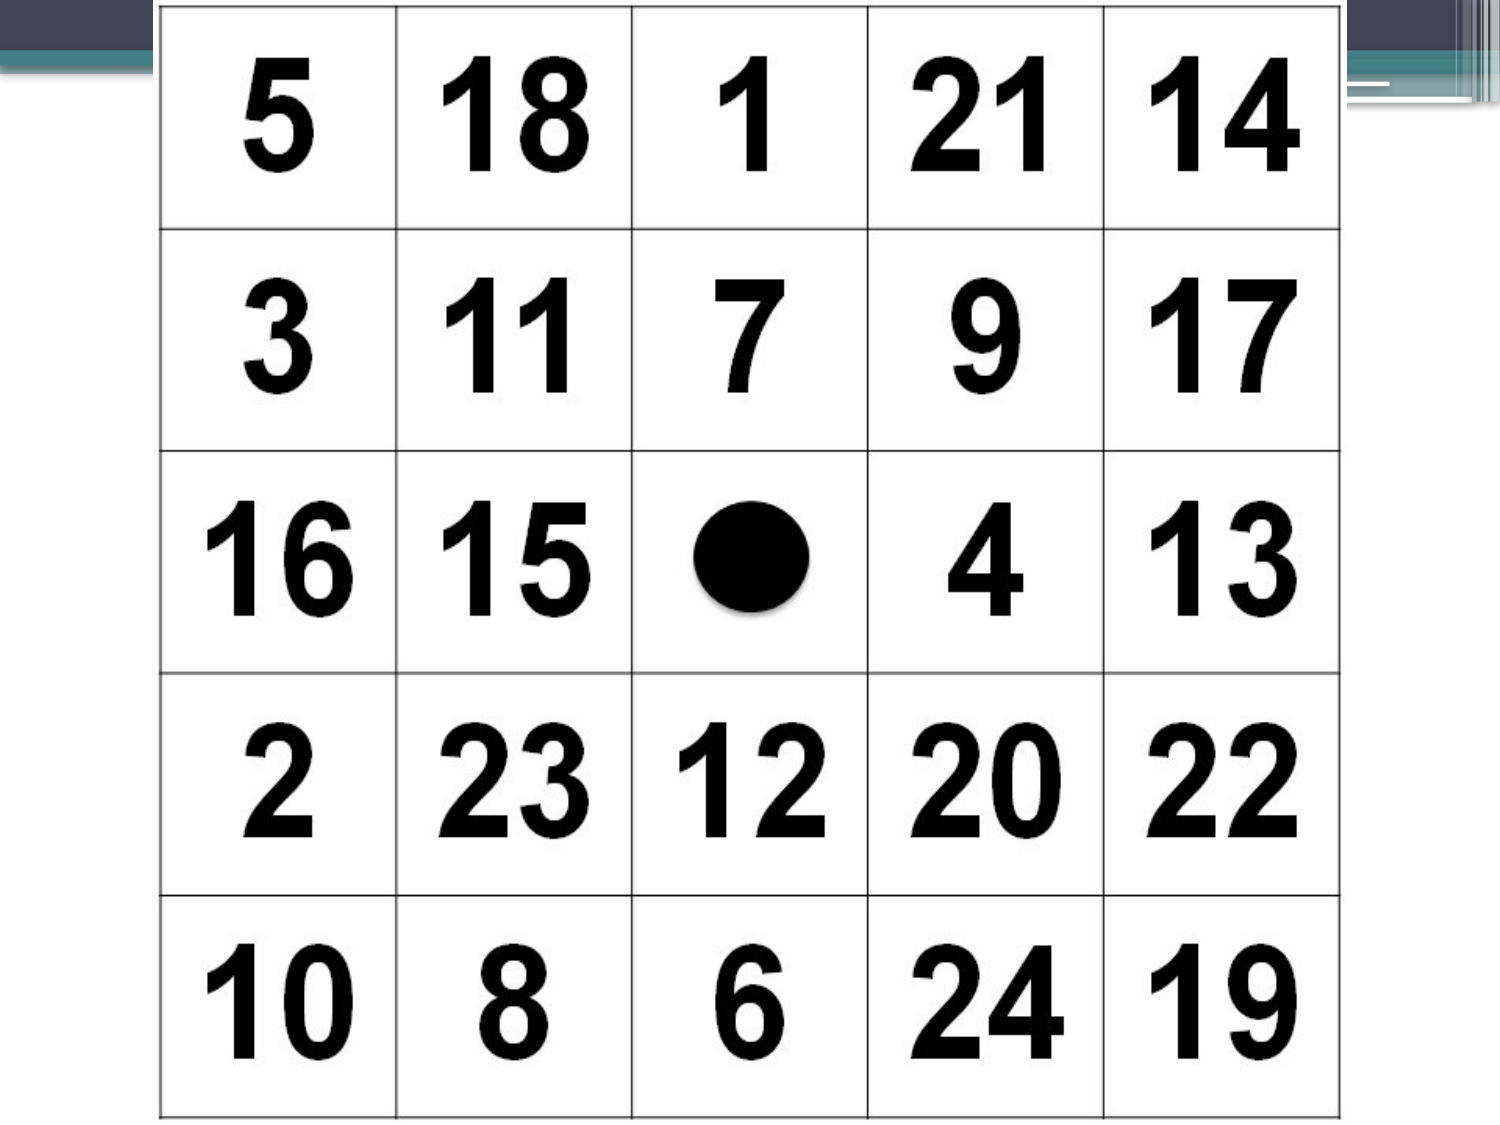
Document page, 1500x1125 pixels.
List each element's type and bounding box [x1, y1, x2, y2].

picture [152, 0, 1348, 1125]
